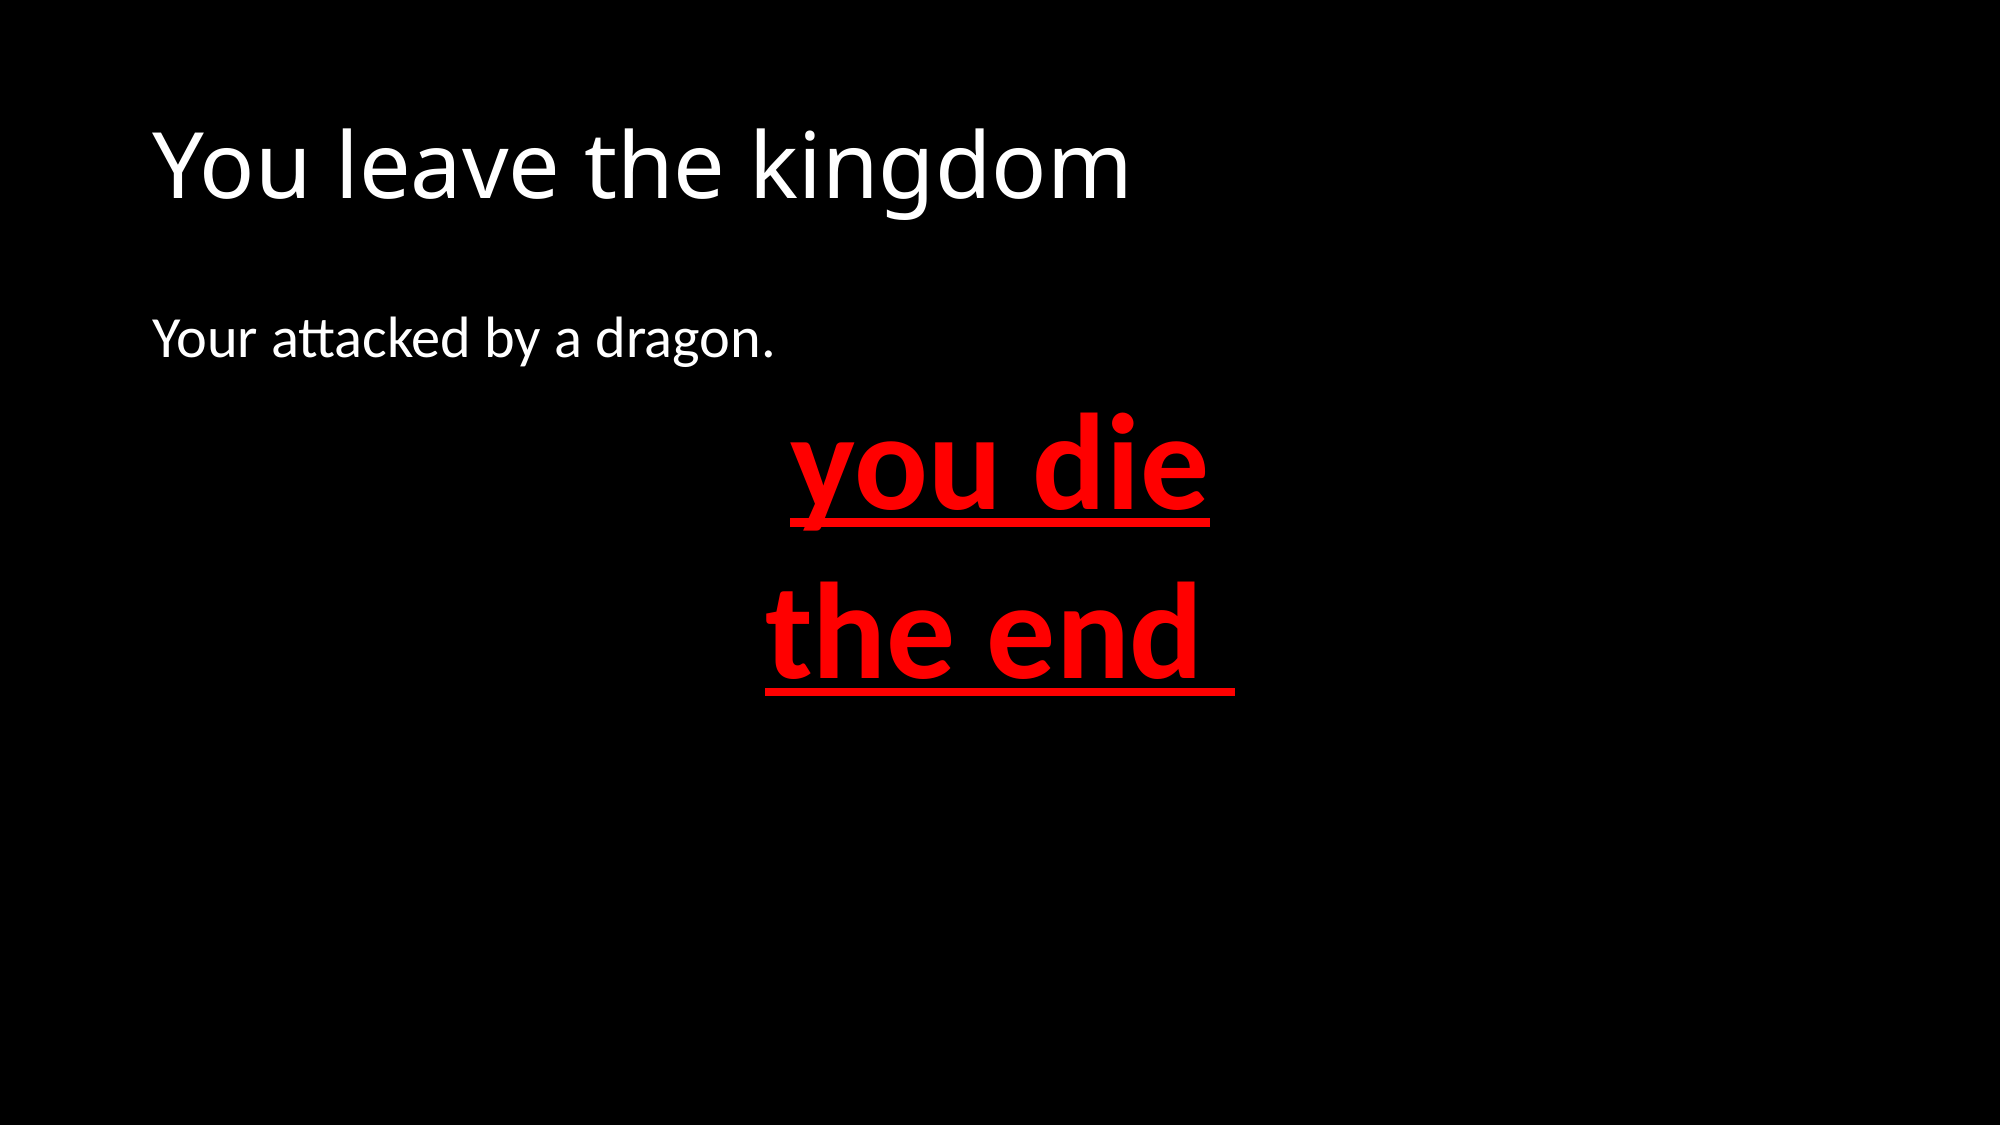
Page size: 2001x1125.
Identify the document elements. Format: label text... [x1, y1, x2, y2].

list Your attacked by a dragon. you die the end [137, 299, 1863, 1014]
title You leave the kingdom [137, 59, 1863, 278]
